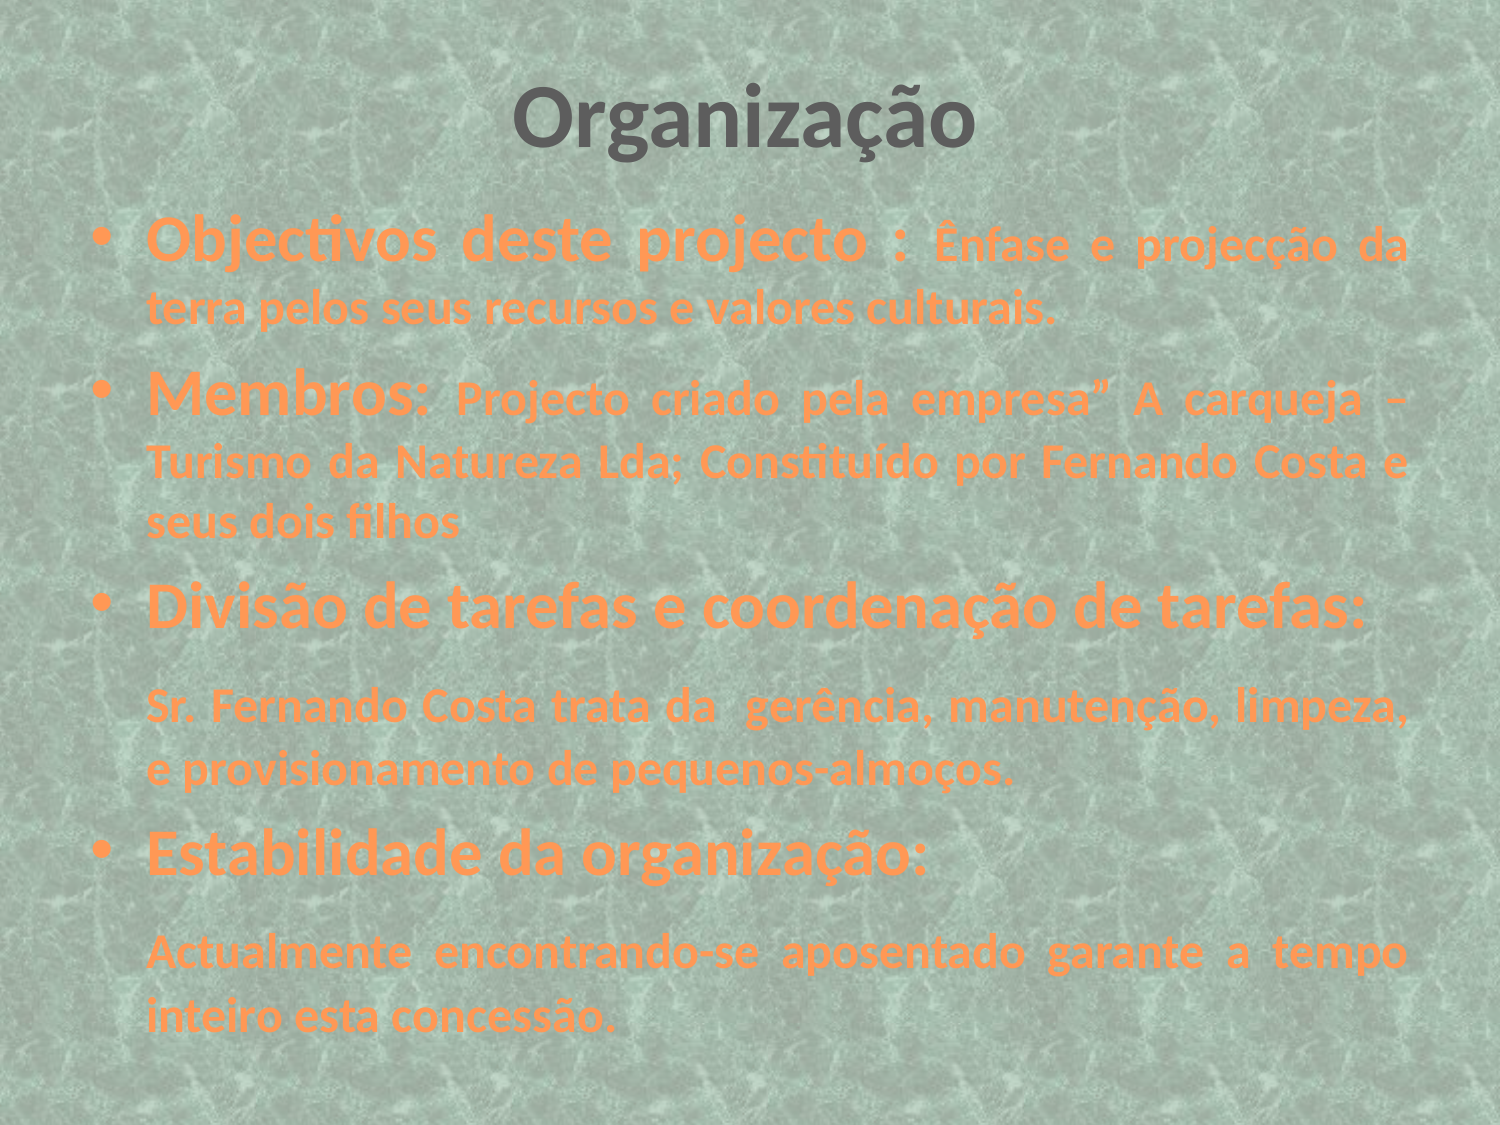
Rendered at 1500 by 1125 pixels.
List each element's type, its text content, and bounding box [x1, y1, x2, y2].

title Organização [70, 35, 1421, 186]
list Objectivos deste projecto : Ênfase e projecção da terra pelos seus recursos e valores culturais. Membros: Projecto criado pela empresa” A carqueja – Turismo da Natureza Lda; Constituído por Fernando Costa e seus dois filhos Divisão de tarefas e coordenação de tarefas: Sr. Fernando Costa trata da gerência, manutenção, limpeza, e provisionamento de pequenos-almoços. Estabilidade da organização: Actualmente encontrando-se aposentado garante a tempo inteiro esta concessão. [75, 187, 1425, 1079]
